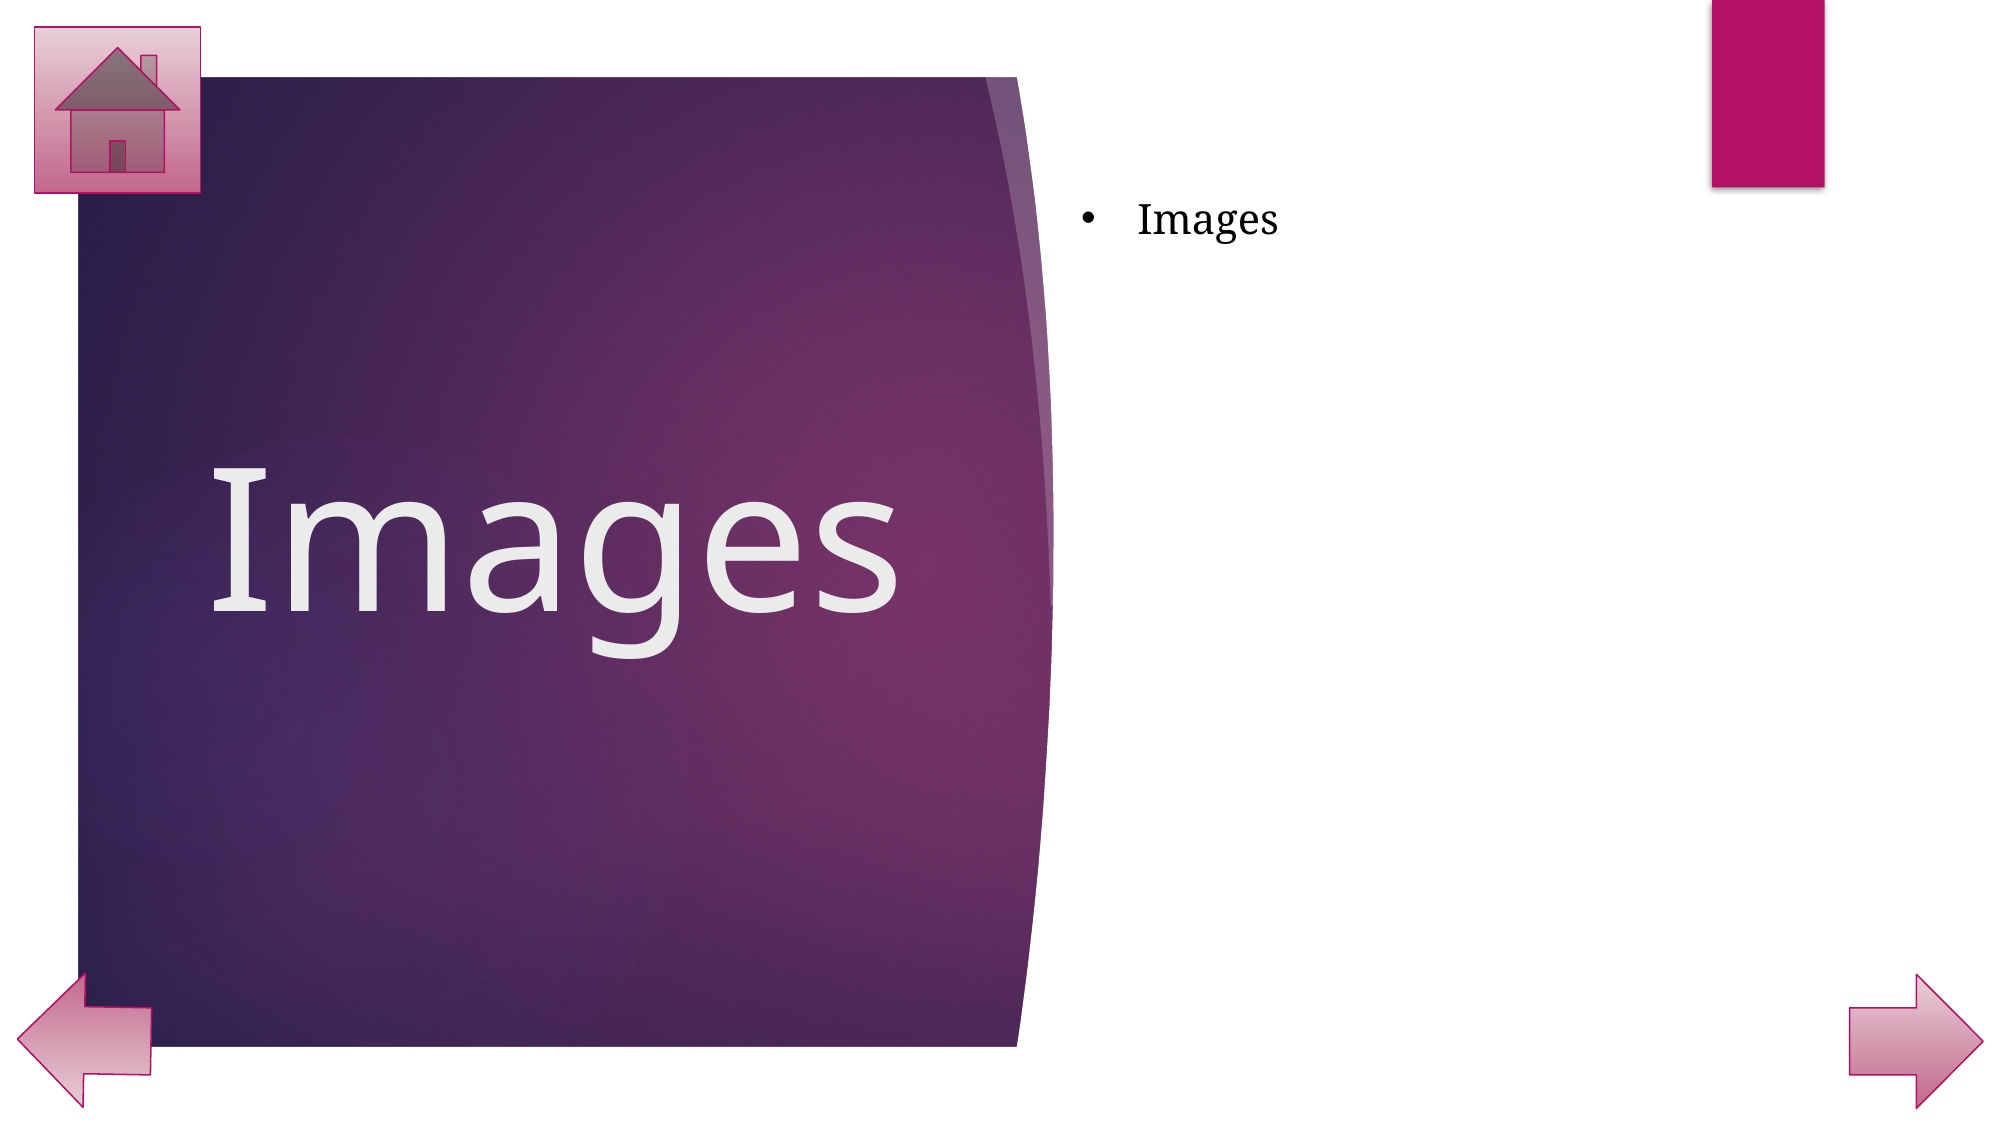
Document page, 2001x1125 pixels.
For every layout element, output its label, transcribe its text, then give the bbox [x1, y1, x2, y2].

text_box [16, 972, 153, 1108]
text_box [34, 26, 201, 194]
text_box [1848, 973, 1984, 1110]
title Images [147, 342, 965, 722]
text_box Images [1066, 180, 1884, 295]
